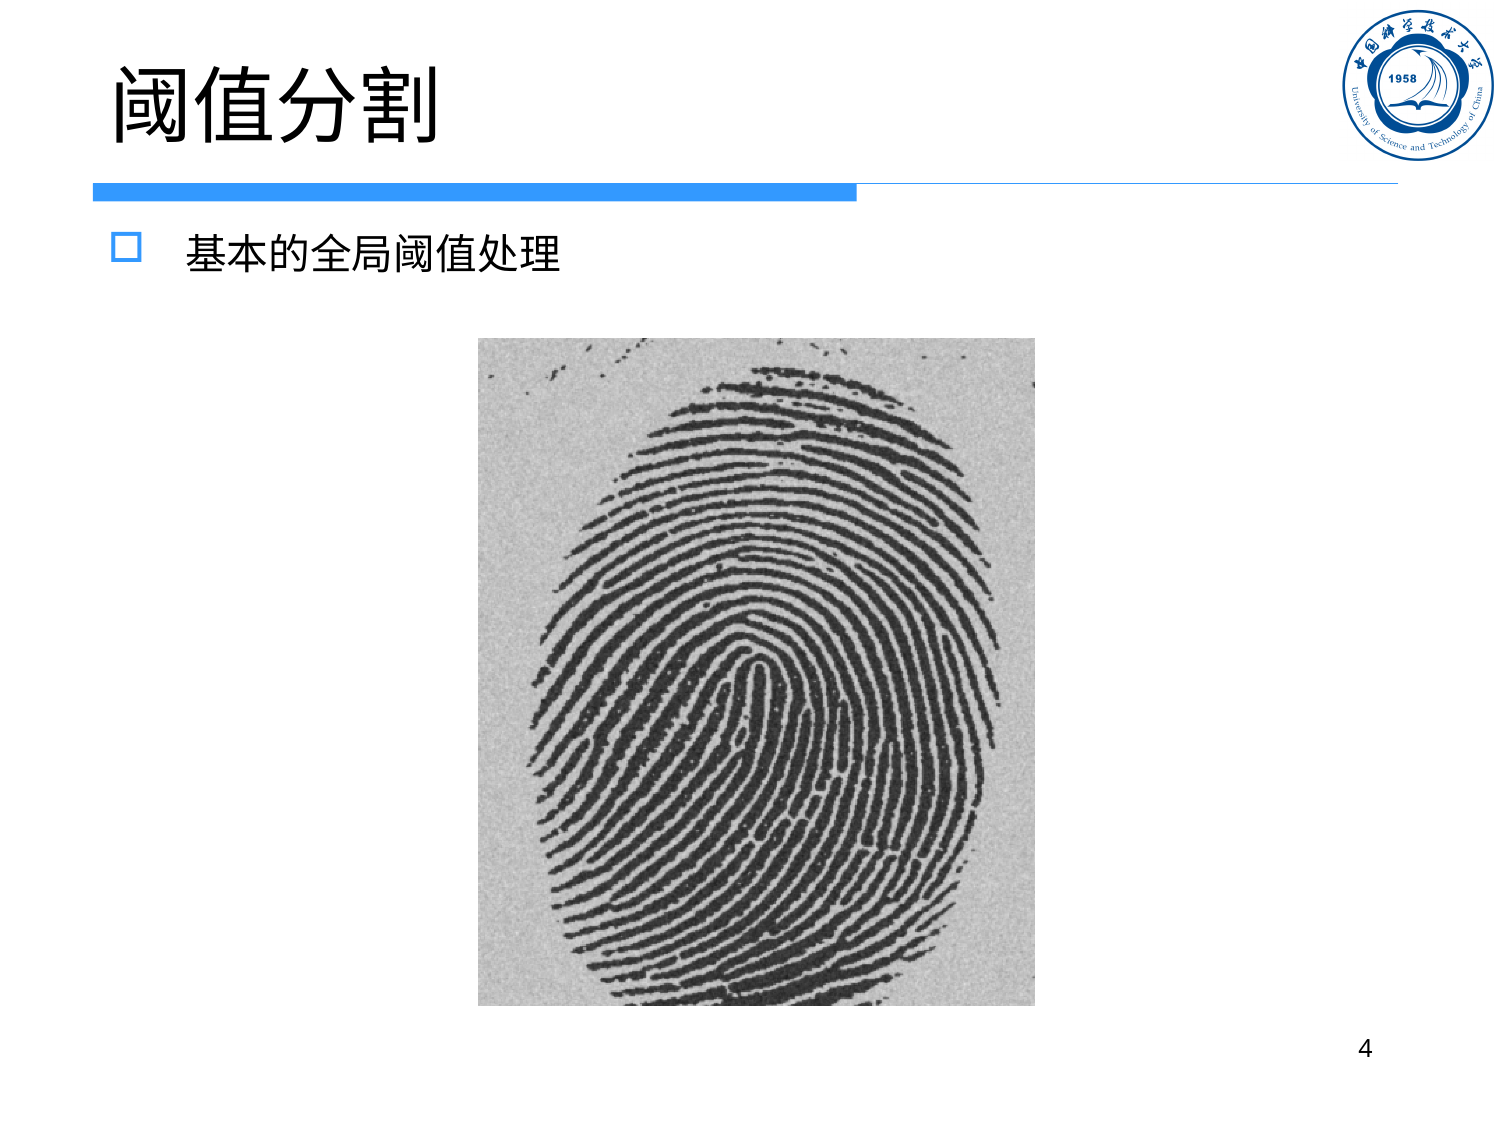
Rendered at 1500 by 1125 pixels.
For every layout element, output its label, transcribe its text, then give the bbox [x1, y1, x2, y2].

title 阈值分割 [94, 50, 1407, 161]
list 基本的全局阈值处理 [92, 220, 1406, 1035]
picture [477, 337, 1035, 1006]
picture [1339, 2, 1494, 161]
slide_number 4 [1074, 1025, 1388, 1100]
